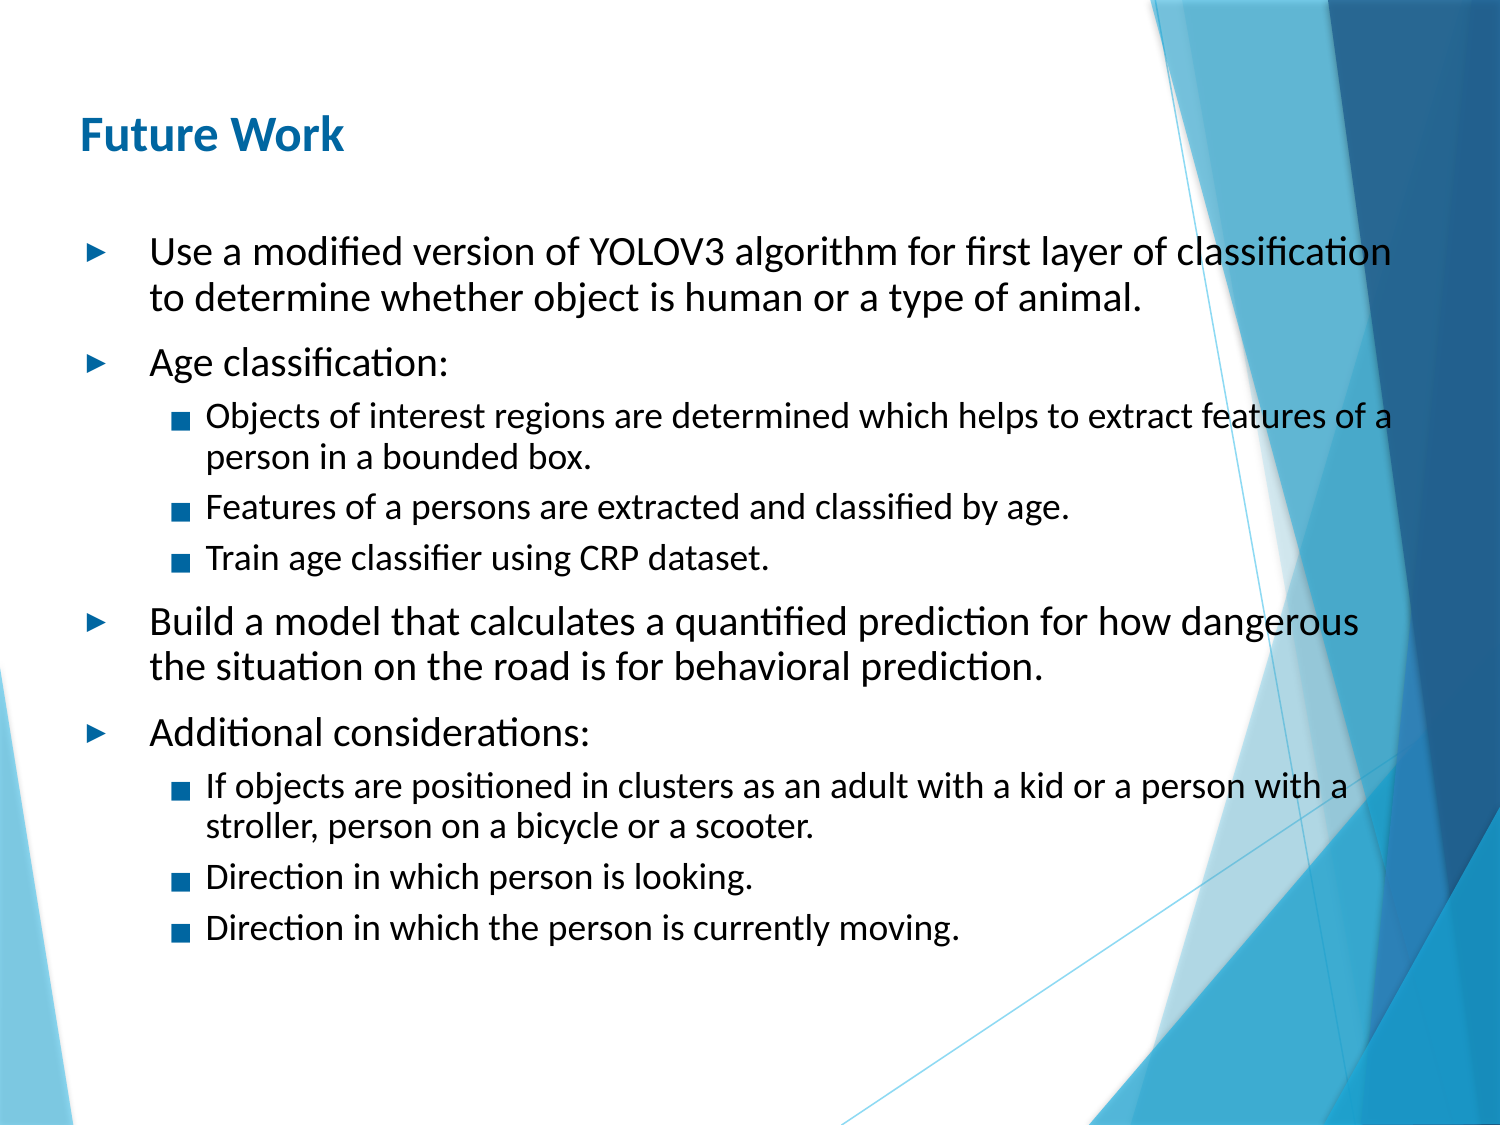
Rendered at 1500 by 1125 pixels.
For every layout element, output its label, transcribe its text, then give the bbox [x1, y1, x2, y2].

title Future Work [65, 92, 1447, 179]
list Use a modified version of YOLOV3 algorithm for first layer of classification to determine whether object is human or a type of animal. Age classification: Objects of interest regions are determined which helps to extract features of a person in a bounded box. Features of a persons are extracted and classified by age. Train age classifier using CRP dataset. Build a model that calculates a quantified prediction for how dangerous the situation on the road is for behavioral prediction. Additional considerations: If objects are positioned in clusters as an adult with a kid or a person with a stroller, person on a bicycle or a scooter. Direction in which person is looking. Direction in which the person is currently moving. [59, 214, 1441, 1051]
